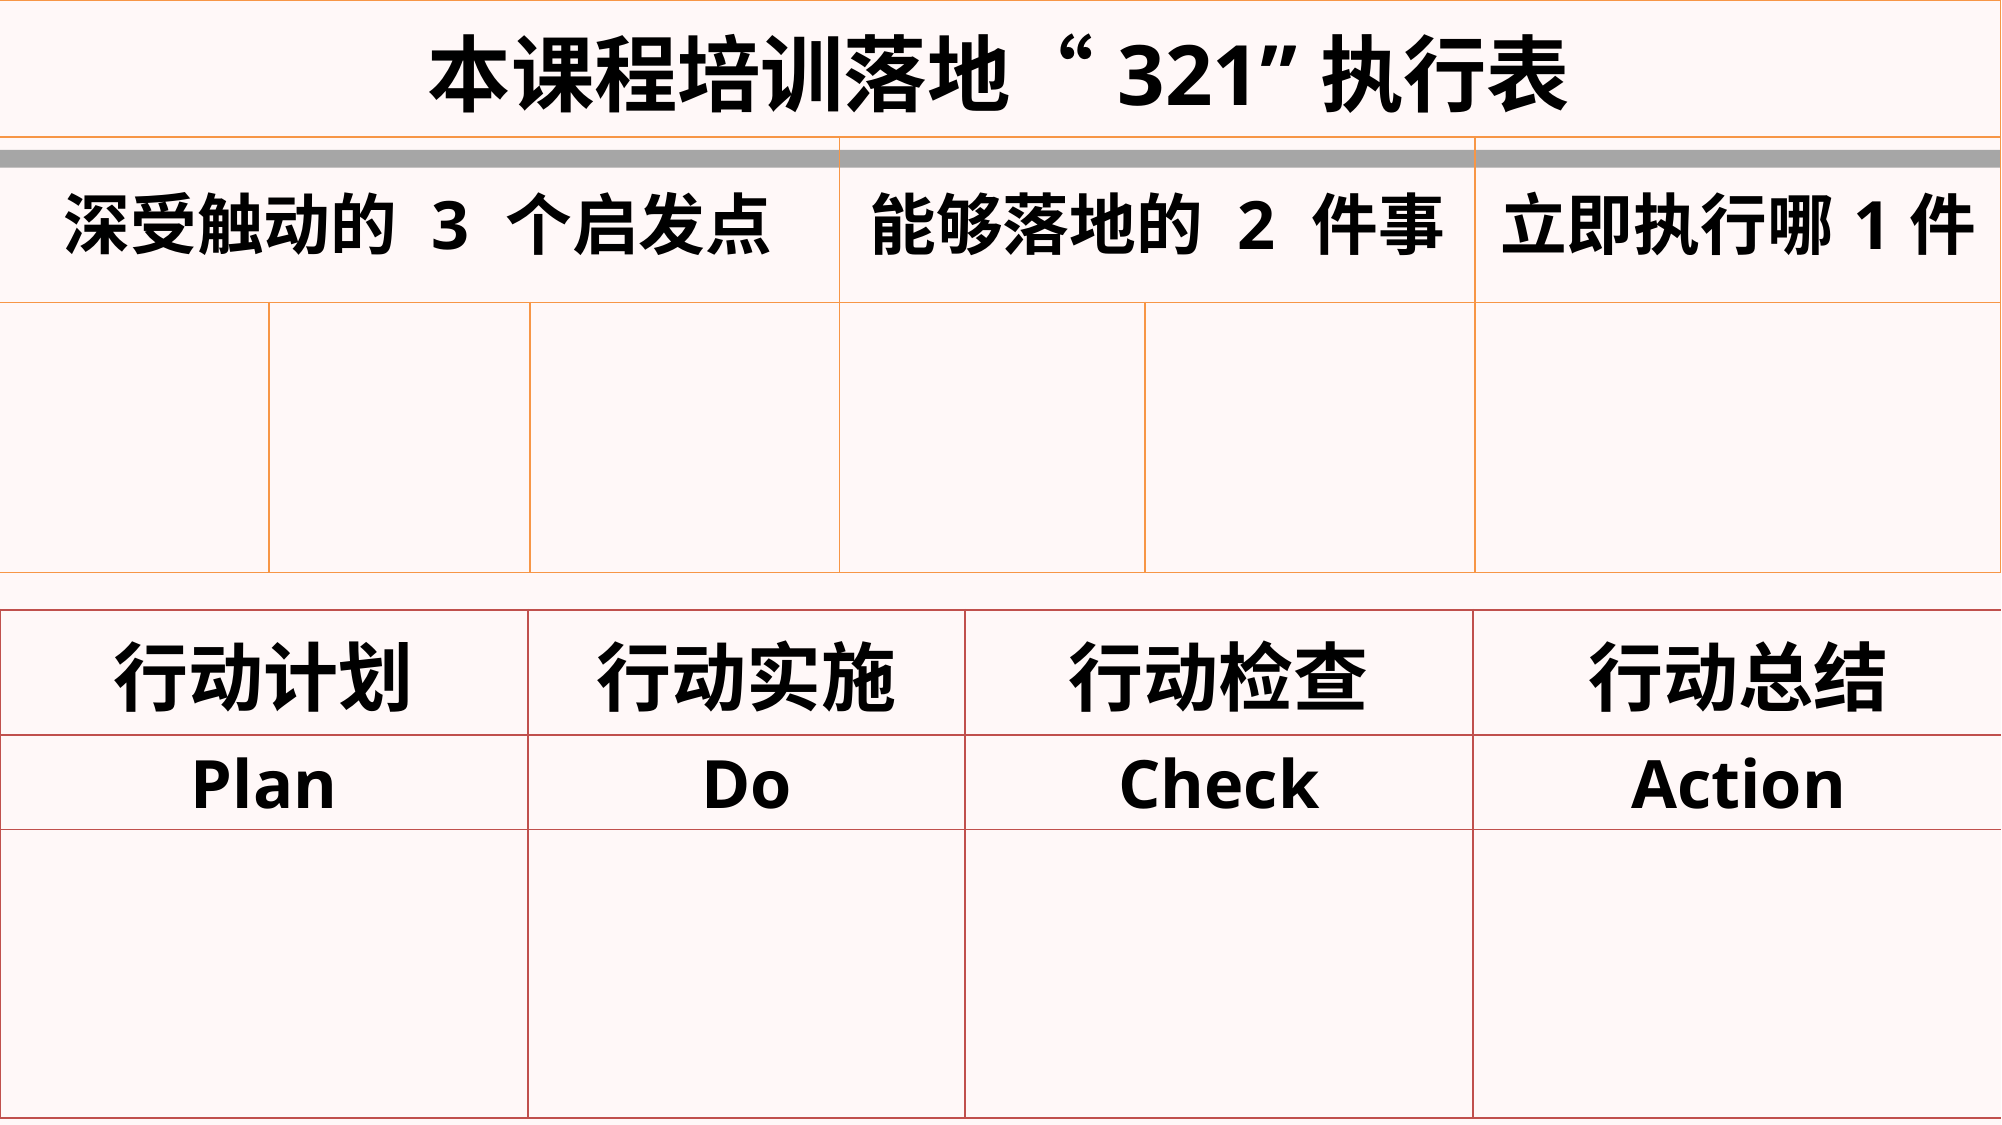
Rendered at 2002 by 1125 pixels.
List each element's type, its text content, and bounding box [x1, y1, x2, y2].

table_cell 能够落地的 2 件事 [840, 138, 1474, 302]
table_cell 深受触动的 3 个启发点 [0, 138, 839, 302]
table_cell [531, 303, 839, 572]
table_cell [1476, 303, 2000, 572]
table_cell [840, 303, 1144, 572]
table_header 行动实施 [529, 611, 964, 734]
table_cell [1146, 303, 1474, 572]
table_cell 立即执行哪1件 [1476, 138, 2000, 302]
table_cell Action [1474, 736, 2001, 829]
table_cell [966, 830, 1472, 1117]
table_cell Plan [1, 736, 527, 829]
table_cell Do [529, 736, 964, 829]
table_cell Check [966, 736, 1472, 829]
table_header 行动检查 [966, 611, 1472, 734]
table_header 本课程培训落地“321”执行表 [0, 1, 2000, 136]
table_cell [0, 303, 268, 572]
table_header 行动计划 [1, 611, 527, 734]
table_cell [270, 303, 529, 572]
table_cell [1474, 830, 2001, 1117]
table_cell [529, 830, 964, 1117]
table_header 行动总结 [1474, 611, 2001, 734]
table_cell [1, 830, 527, 1117]
